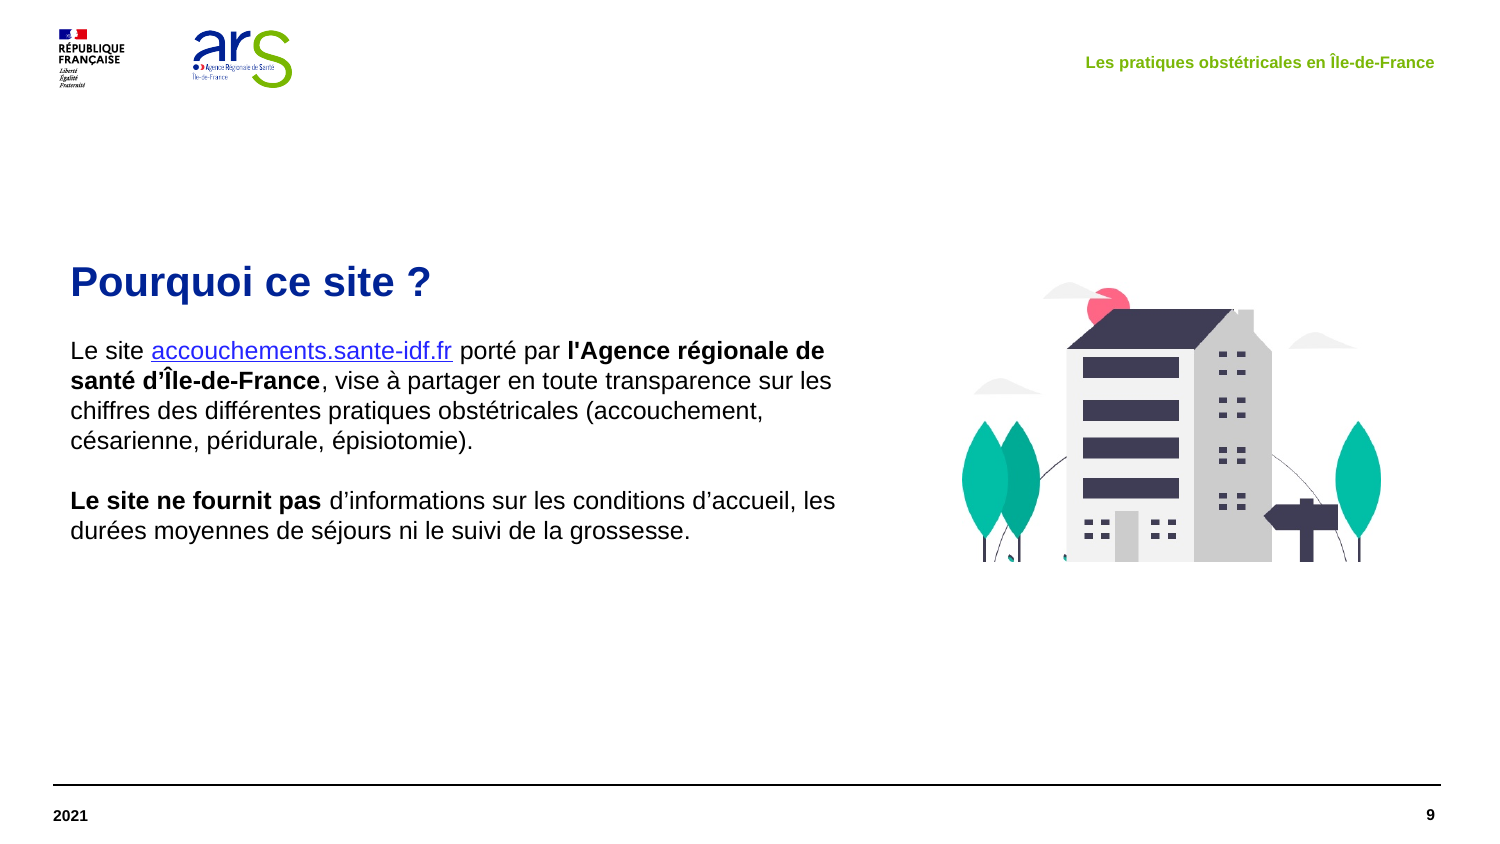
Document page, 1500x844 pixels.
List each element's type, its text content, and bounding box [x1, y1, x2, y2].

text_box Pourquoi ce site ? [53, 232, 616, 328]
picture [962, 281, 1381, 562]
footer Les pratiques obstétricales en Île-de-France [470, 32, 1436, 92]
slide_number 2021 [53, 787, 252, 844]
title Le site accouchements.sante-idf.fr porté par l'Agence régionale de santé d’Île-de-France, vise à partager en toute transparence sur les chiffres des différentes pratiques obstétricales (accouchement, césarienne, péridurale, épisiotomie). Le site ne fournit pas d’informations sur les conditions d’accueil, les durées moyennes de séjours ni le suivi de la grossesse. [53, 327, 892, 588]
picture [192, 30, 292, 88]
slide_number 9 [1213, 784, 1436, 844]
picture [47, 17, 136, 107]
